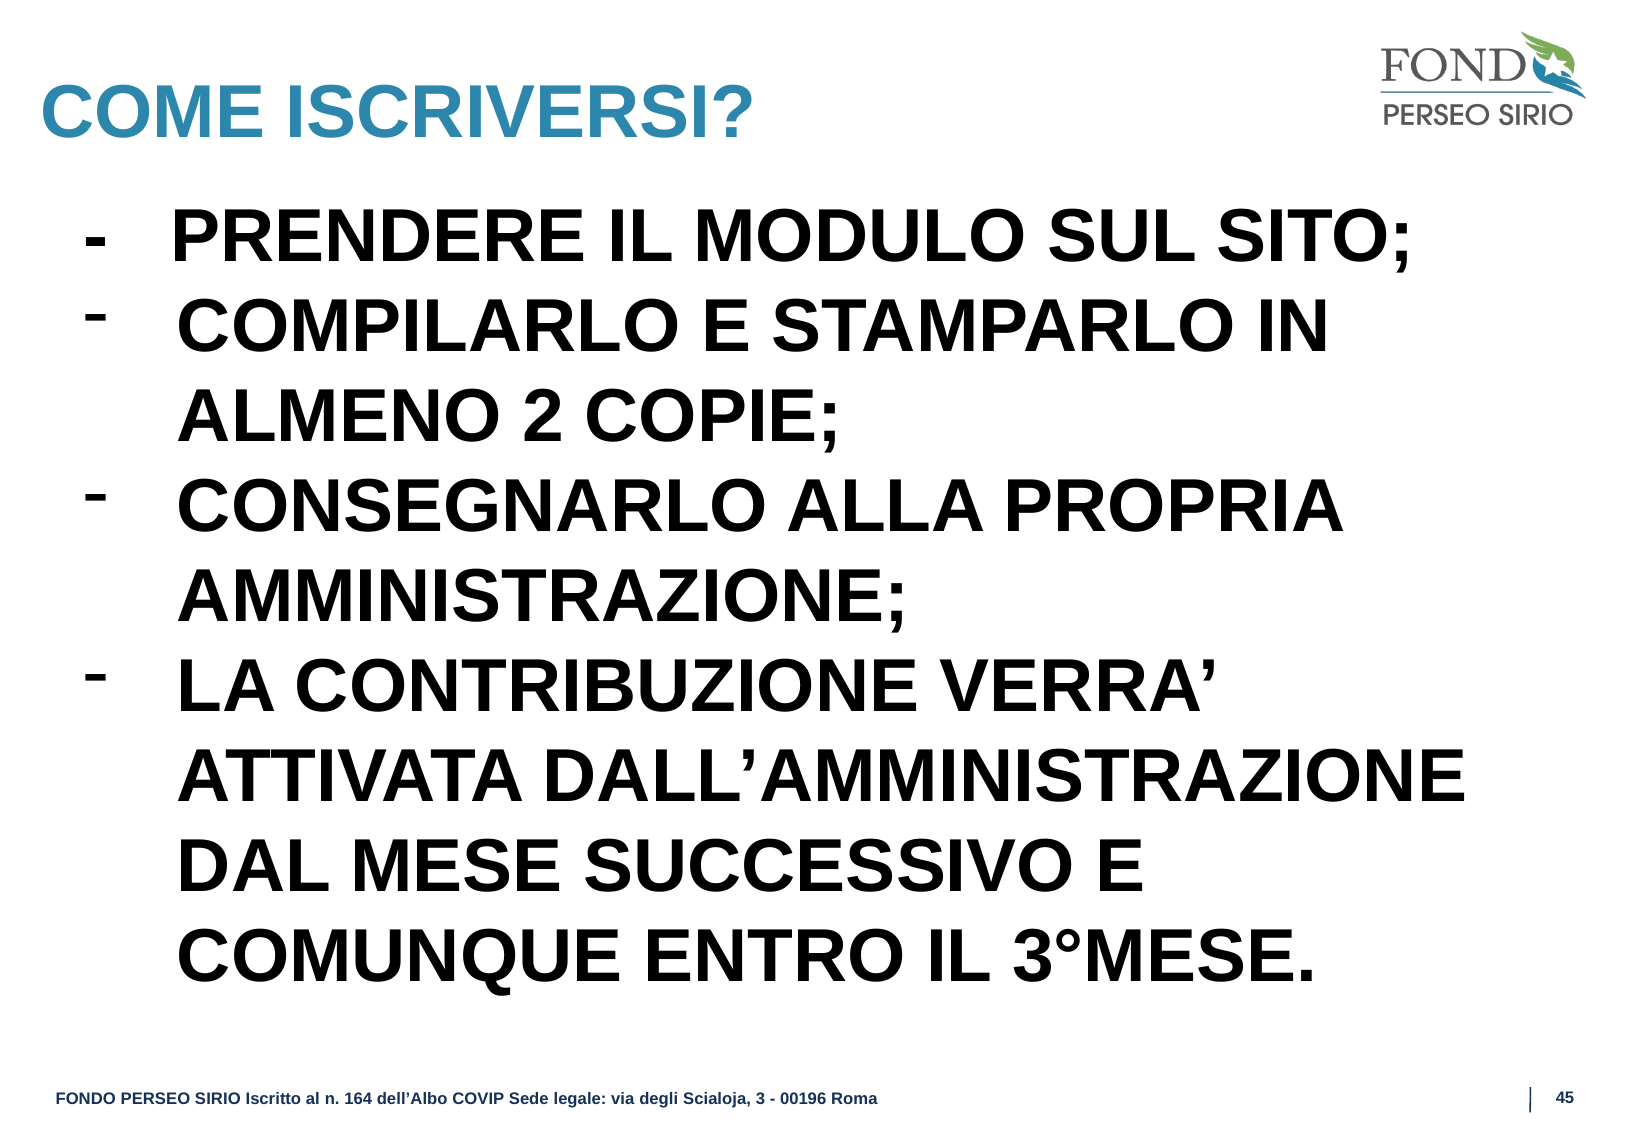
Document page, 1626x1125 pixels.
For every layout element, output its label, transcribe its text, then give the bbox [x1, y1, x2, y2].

picture [1561, 31, 1586, 132]
slide_number 45 [1522, 1081, 1590, 1125]
title COME ISCRIVERSI? [25, 18, 1561, 162]
footer FONDO PERSEO SIRIO Iscritto al n. 164 dell’Albo COVIP Sede legale: via degli Scialoja, 3 - 00196 Roma [40, 1082, 1504, 1125]
text_box - PRENDERE IL MODULO SUL SITO; COMPILARLO E STAMPARLO IN ALMENO 2 COPIE; CONSEGNARLO ALLA PROPRIA AMMINISTRAZIONE; LA CONTRIBUZIONE VERRA’ ATTIVATA DALL’AMMINISTRAZIONE DAL MESE SUCCESSIVO E COMUNQUE ENTRO IL 3°MESE. [68, 179, 1557, 1095]
